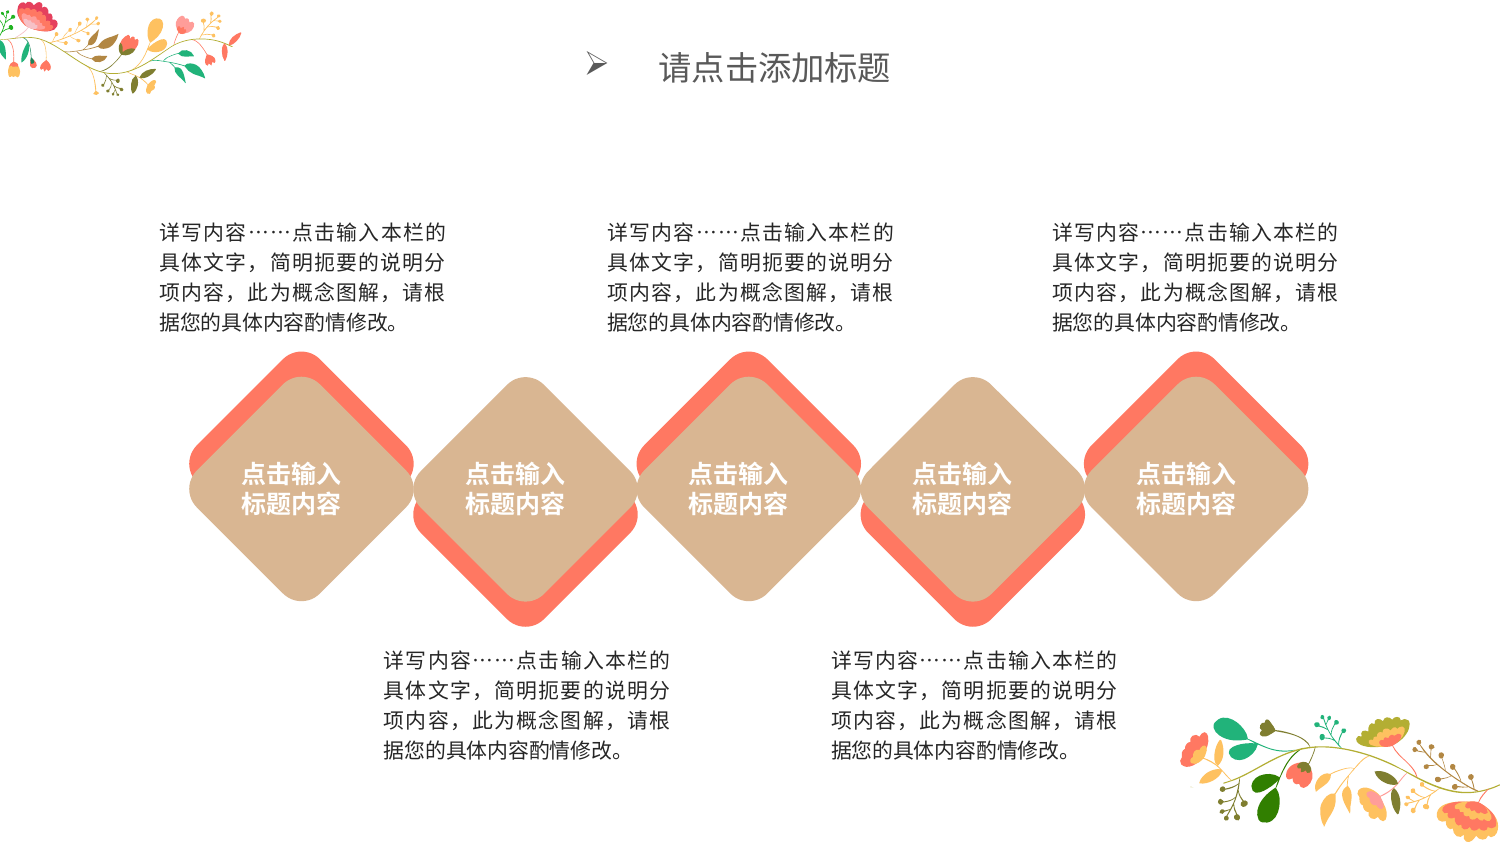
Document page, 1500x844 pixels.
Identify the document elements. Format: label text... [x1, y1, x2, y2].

text_box 详写内容……点击输入本栏的具体文字，简明扼要的说明分项内容，此为概念图解，请根据您的具体内容酌情修改。 [607, 214, 894, 335]
text_box 详写内容……点击输入本栏的具体文字，简明扼要的说明分项内容，此为概念图解，请根据您的具体内容酌情修改。 [1052, 214, 1339, 335]
text_box 详写内容……点击输入本栏的具体文字，简明扼要的说明分项内容，此为概念图解，请根据您的具体内容酌情修改。 [383, 643, 671, 764]
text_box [438, 402, 613, 602]
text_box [214, 376, 389, 576]
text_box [885, 402, 1060, 602]
text_box 详写内容……点击输入本栏的具体文字，简明扼要的说明分项内容，此为概念图解，请根据您的具体内容酌情修改。 [830, 643, 1118, 764]
text_box 详写内容……点击输入本栏的具体文字，简明扼要的说明分项内容，此为概念图解，请根据您的具体内容酌情修改。 [159, 214, 446, 335]
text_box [1109, 376, 1284, 576]
text_box 请点击添加标题 [568, 40, 907, 95]
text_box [661, 376, 836, 576]
